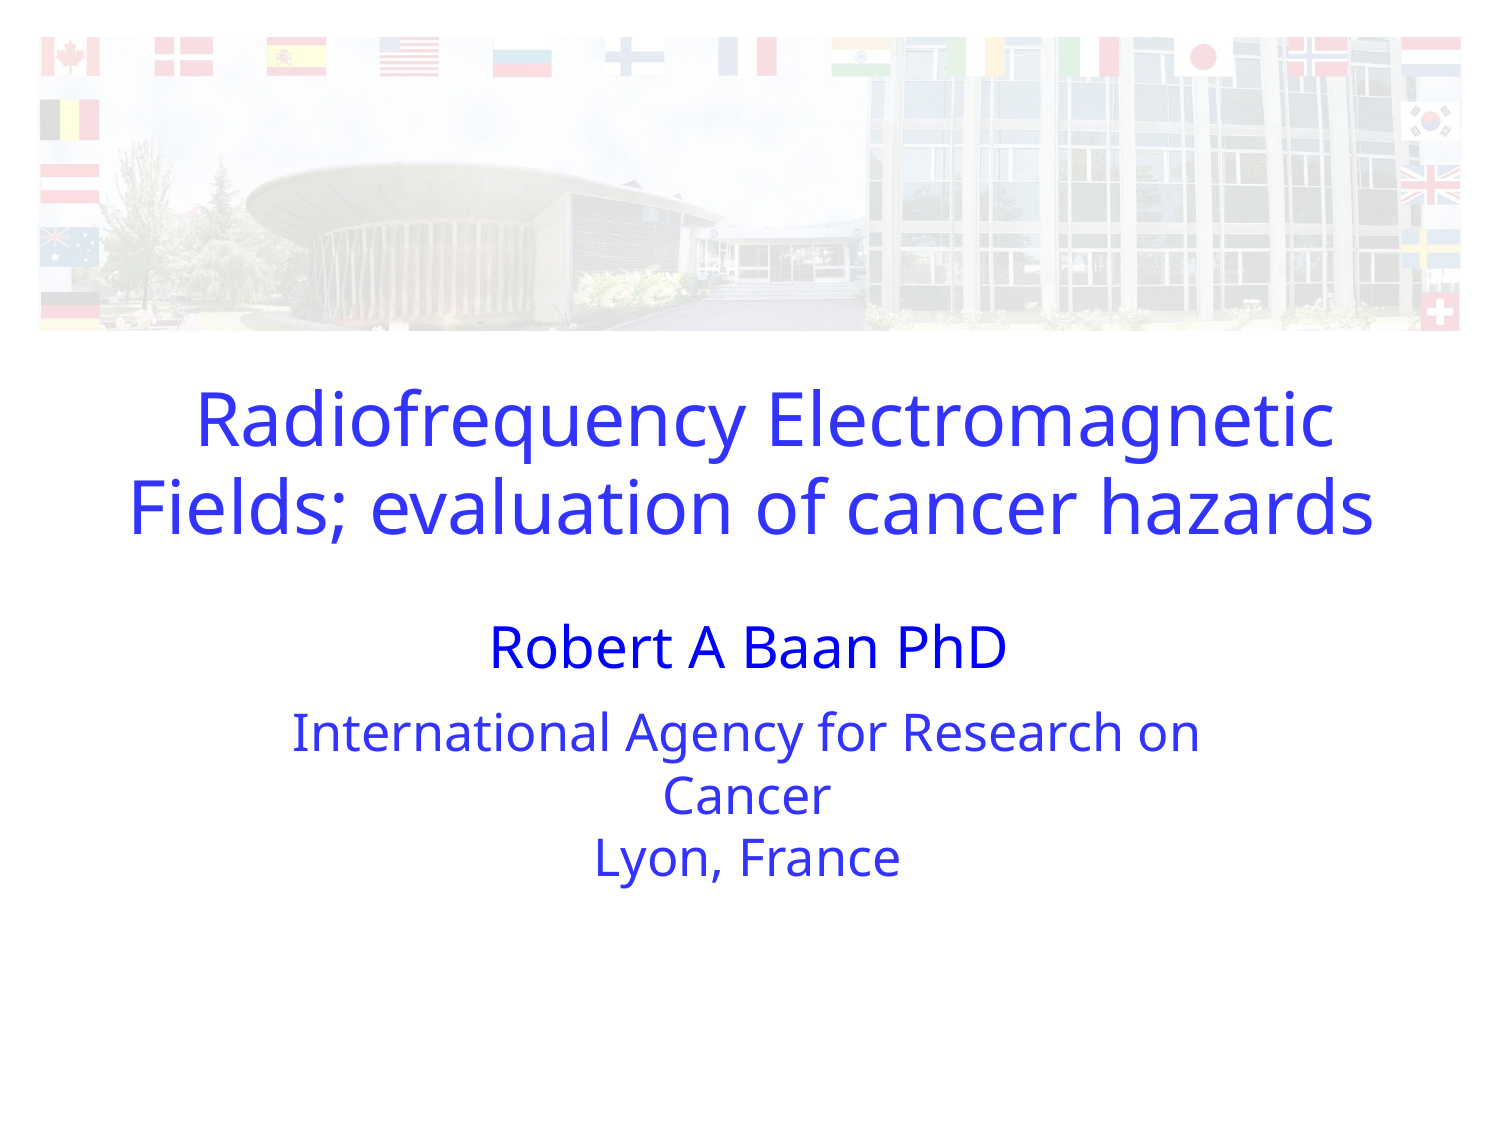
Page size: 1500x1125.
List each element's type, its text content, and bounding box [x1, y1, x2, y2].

title Radiofrequency Electromagnetic Fields; evaluation of cancer hazards [65, 321, 1439, 586]
text_box Robert A Baan PhD [111, 602, 1386, 688]
picture [37, 37, 1462, 331]
